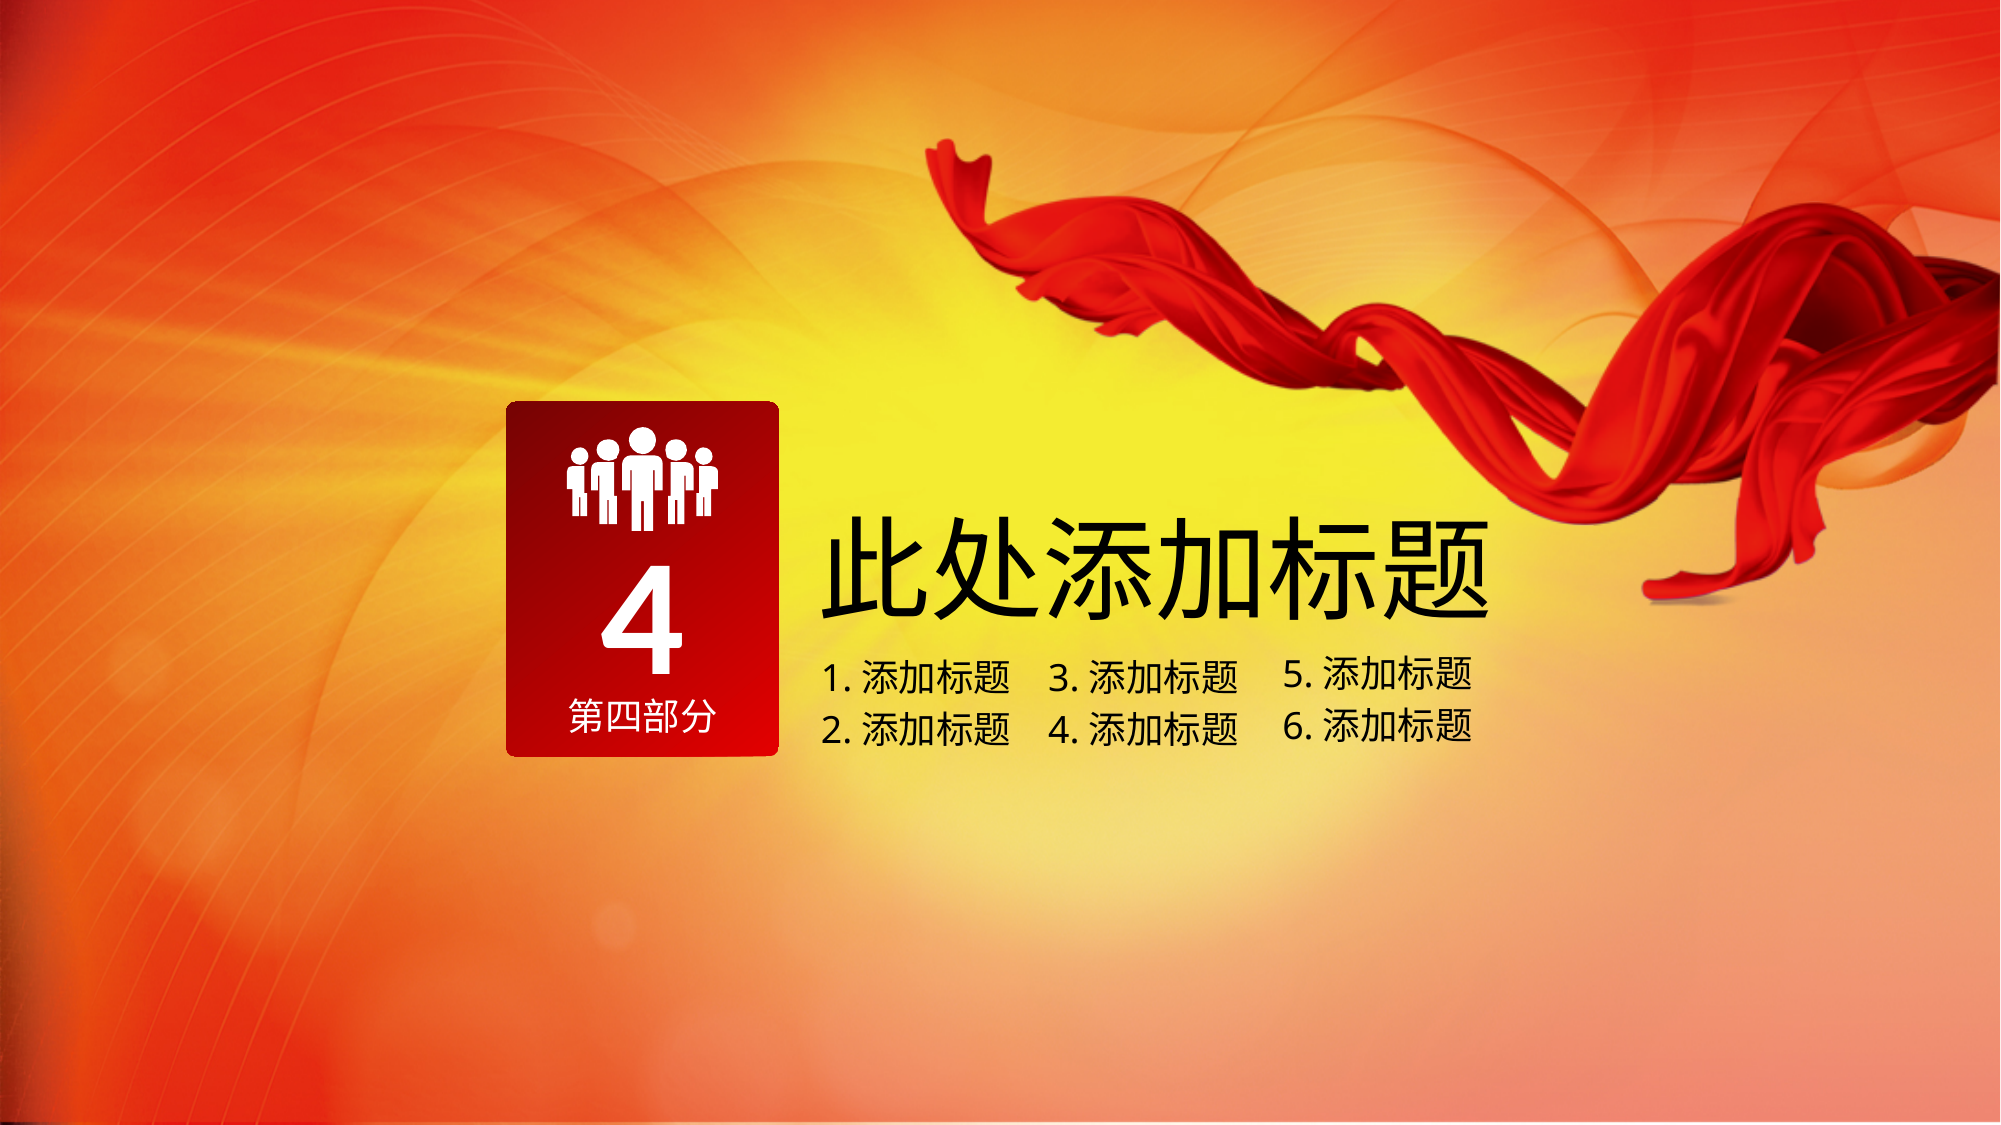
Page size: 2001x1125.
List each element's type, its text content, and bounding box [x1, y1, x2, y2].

text_box 1.添加标题 2.添加标题 [806, 639, 921, 863]
picture [0, 0, 2001, 1125]
text_box [591, 462, 617, 500]
text_box [566, 466, 588, 517]
text_box [695, 447, 713, 465]
text_box [505, 400, 780, 758]
text_box 第四部分 [552, 685, 733, 746]
text_box [668, 462, 694, 500]
text_box [665, 439, 687, 461]
text_box [570, 447, 589, 465]
text_box [696, 466, 718, 517]
text_box 4 [585, 500, 700, 685]
text_box [596, 439, 620, 461]
text_box 此处添加标题 [802, 492, 921, 642]
text_box [622, 427, 663, 500]
